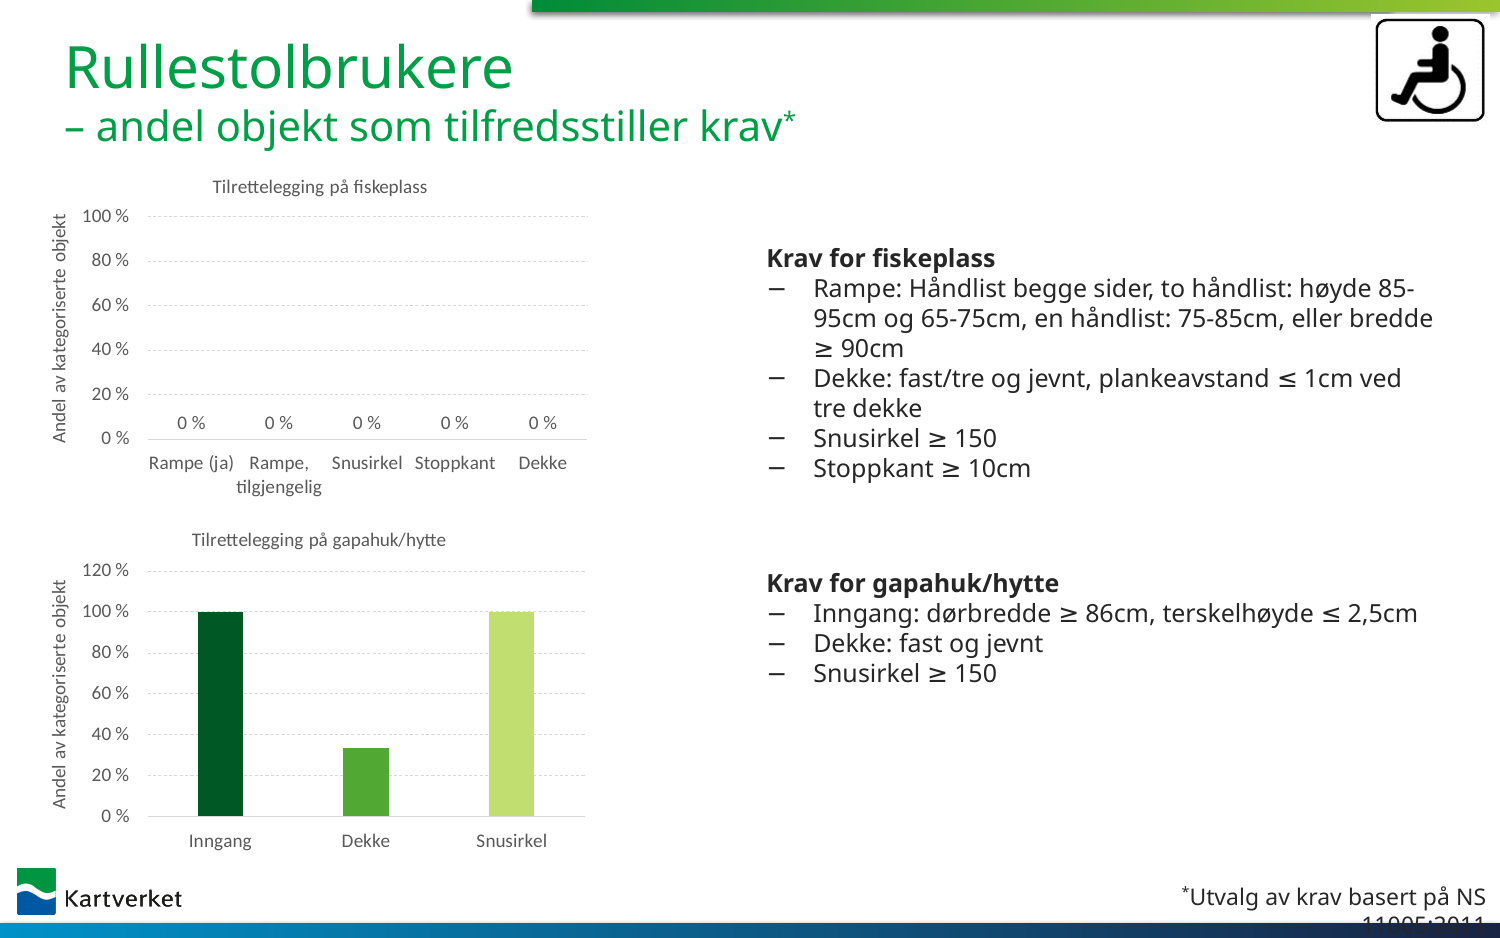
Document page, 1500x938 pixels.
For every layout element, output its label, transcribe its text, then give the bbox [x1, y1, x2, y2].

text_box Rullestolbrukere – andel objekt som tilfredsstiller krav* [49, 29, 1431, 158]
picture [41, 520, 596, 859]
picture [1371, 13, 1491, 127]
text_box Krav for gapahuk/hytte Inngang: dørbredde ≥ 86cm, terskelhøyde ≤ 2,5cm Dekke: fast og jevnt Snusirkel ≥ 150 [751, 560, 1452, 695]
text_box Krav for fiskeplass Rampe: Håndlist begge sider, to håndlist: høyde 85-95cm og 65-75cm, en håndlist: 75-85cm, eller bredde ≥ 90cm Dekke: fast/tre og jevnt, plankeavstand ≤ 1cm ved tre dekke Snusirkel ≥ 150 Stoppkant ≥ 10cm [751, 235, 1452, 490]
picture [41, 166, 598, 505]
text_box *Utvalg av krav basert på NS 11005:2011 [1068, 873, 1500, 938]
